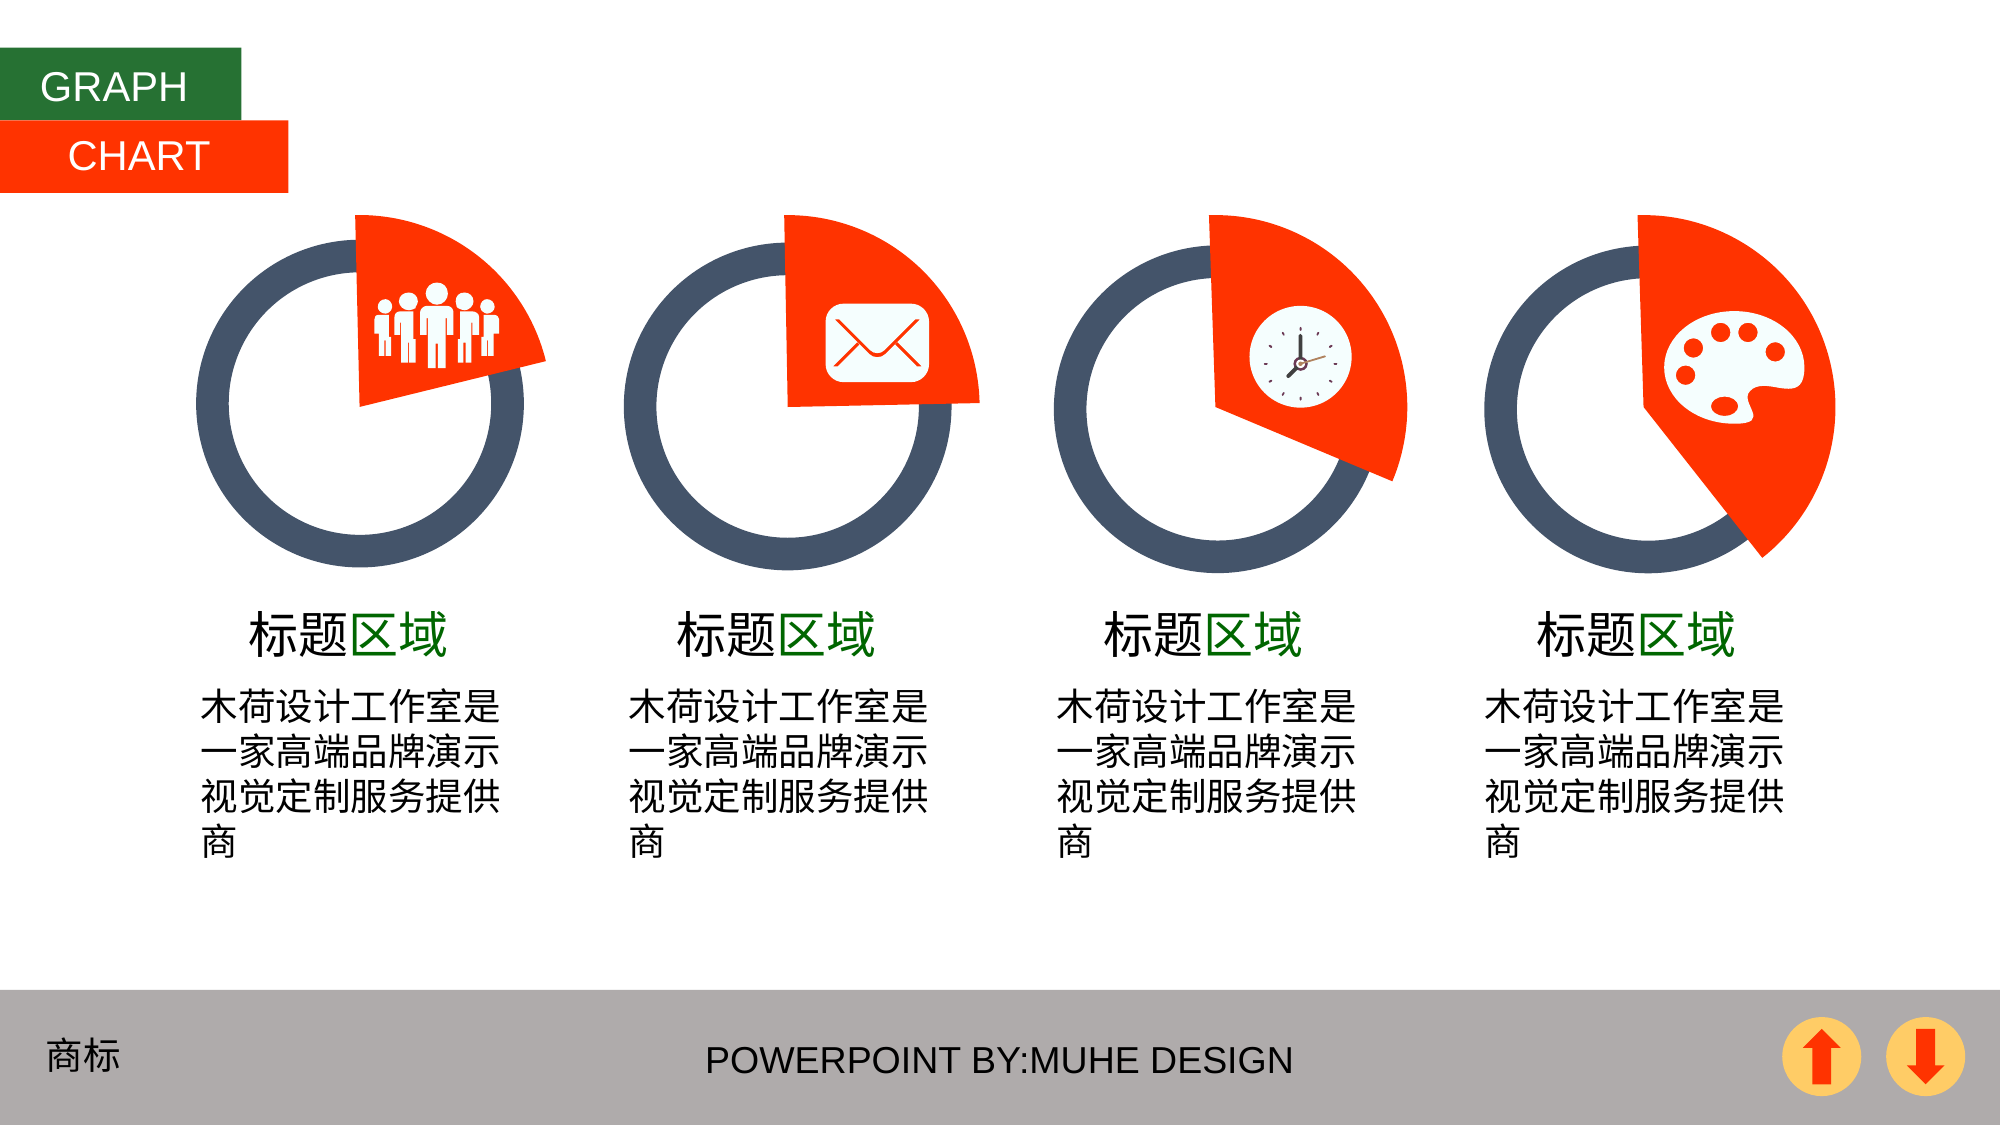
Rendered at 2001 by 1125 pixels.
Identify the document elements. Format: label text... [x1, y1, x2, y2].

text_box 标题区域 [233, 599, 487, 671]
text_box 木荷设计工作室是一家高端品牌演示视觉定制服务提供商 [1041, 675, 1389, 870]
text_box 标题区域 [1521, 599, 1775, 671]
text_box 木荷设计工作室是一家高端品牌演示视觉定制服务提供商 [614, 675, 962, 870]
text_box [1023, 214, 1408, 599]
text_box 标题区域 [1089, 599, 1343, 671]
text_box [1451, 214, 1836, 599]
text_box 木荷设计工作室是一家高端品牌演示视觉定制服务提供商 [1470, 675, 1818, 870]
text_box 木荷设计工作室是一家高端品牌演示视觉定制服务提供商 [186, 675, 534, 870]
text_box 标题区域 [661, 599, 915, 671]
text_box CHART [52, 120, 245, 186]
text_box GRAPH [25, 52, 230, 118]
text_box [595, 214, 980, 599]
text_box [167, 214, 552, 599]
